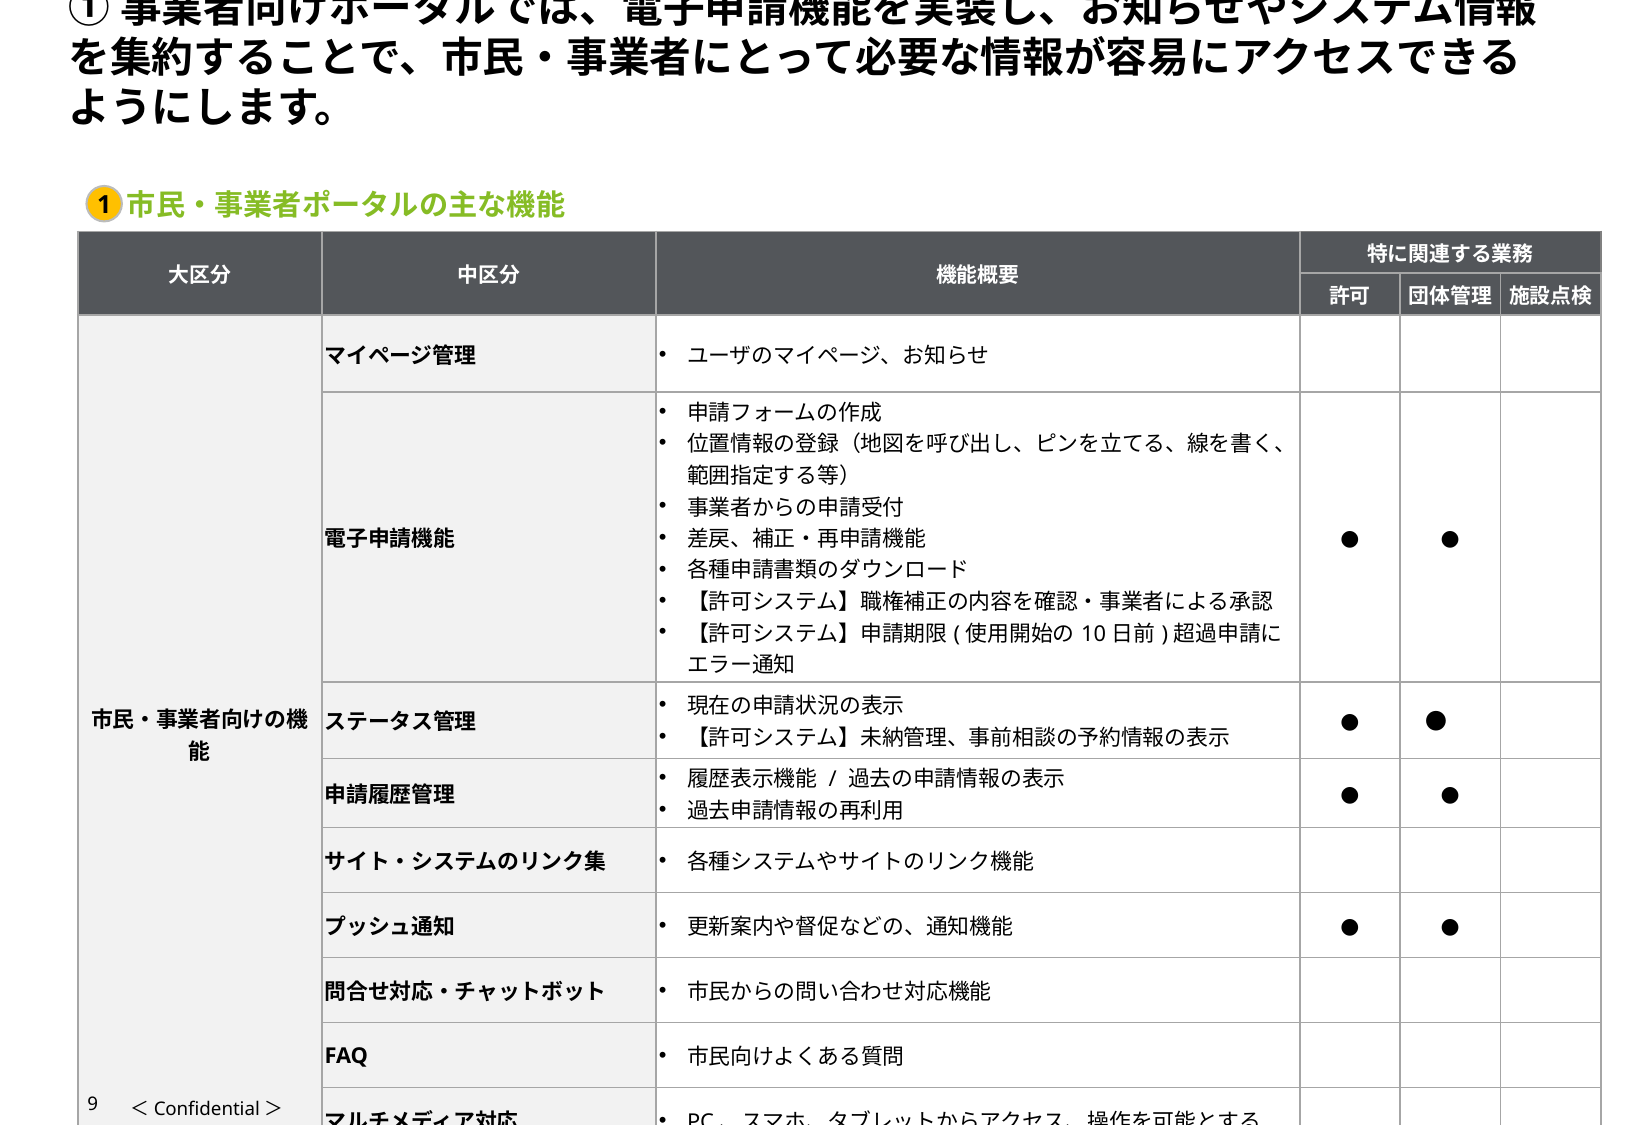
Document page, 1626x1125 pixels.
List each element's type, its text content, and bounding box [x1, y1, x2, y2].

table_cell 施設点検 [1501, 274, 1600, 314]
table_cell ● [1301, 893, 1399, 957]
table_cell 電子申請機能 [323, 393, 655, 681]
table_cell 市民・事業者向けの機能 [79, 316, 321, 1125]
table_cell ● [1301, 759, 1399, 827]
table_cell 更新案内や督促などの、通知機能 [657, 893, 1299, 957]
table_cell [1501, 316, 1600, 391]
title ①事業者向けポータルでは、電子申請機能を実装し、お知らせやシステム情報を集約することで、市民・事業者にとって必要な情報が容易にアクセスできるようにします。 [68, 29, 1557, 131]
table_cell [1301, 828, 1399, 892]
table_cell [1401, 828, 1500, 892]
table_cell 履歴表示機能 / 過去の申請情報の表示 過去申請情報の再利用 [657, 759, 1299, 827]
table_cell [1401, 316, 1500, 391]
table_header 大区分 [79, 232, 321, 314]
table_cell FAQ [323, 1023, 655, 1087]
table_cell [1501, 683, 1600, 758]
table_cell 現在の申請状況の表示 【許可システム】未納管理、事前相談の予約情報の表示 [657, 683, 1299, 758]
slide_number 9 [68, 1089, 98, 1118]
table_cell [1301, 316, 1399, 391]
table_cell [1301, 958, 1399, 1022]
table_cell ● [1301, 683, 1399, 758]
table_header 機能概要 [657, 232, 1299, 314]
table_cell [1501, 1088, 1600, 1125]
table_cell プッシュ通知 [323, 893, 655, 957]
table_cell [1301, 1088, 1399, 1125]
table_cell [1401, 958, 1500, 1022]
table_cell 各種システムやサイトのリンク機能 [657, 828, 1299, 892]
table_cell 問合せ対応・チャットボット [323, 958, 655, 1022]
table_cell ユーザのマイページ、お知らせ [657, 316, 1299, 391]
table_header 中区分 [323, 232, 655, 314]
table_cell [1501, 759, 1600, 827]
table_cell 許可 [1301, 274, 1399, 314]
table_cell [1301, 1023, 1399, 1087]
table_cell 申請フォームの作成 位置情報の登録（地図を呼び出し、ピンを立てる、線を書く、範囲指定する等） 事業者からの申請受付 差戻、補正・再申請機能 各種申請書類のダウンロード 【許可システム】職権補正の内容を確認・事業者による承認 【許可システム】申請期限(使用開始の10日前)超過申請にエラー通知 [657, 393, 1299, 681]
table_cell ● [1401, 683, 1500, 758]
table_cell ● [1301, 393, 1399, 681]
table_cell ステータス管理 [323, 683, 655, 758]
table_cell 団体管理 [1401, 274, 1500, 314]
table_cell [1401, 1088, 1500, 1125]
table_cell サイト・システムのリンク集 [323, 828, 655, 892]
table_cell マイページ管理 [323, 316, 655, 391]
table_cell 市民向けよくある質問 [657, 1023, 1299, 1087]
table_cell [1401, 1023, 1500, 1087]
table_cell マルチメディア対応 [323, 1118, 655, 1125]
table_cell ● [1401, 893, 1500, 957]
table_cell [1501, 893, 1600, 957]
table_cell PC、スマホ、タブレットからアクセス、操作を可能とする [657, 1088, 1299, 1125]
table_cell [1501, 958, 1600, 1022]
table_header 特に関連する業務 [1301, 232, 1600, 272]
table_cell 市民からの問い合わせ対応機能 [657, 958, 1299, 1022]
table_cell ● [1401, 393, 1500, 681]
table_cell [1501, 1023, 1600, 1087]
text_box 1 [86, 185, 122, 222]
table_cell [1501, 828, 1600, 892]
table_cell 申請履歴管理 [323, 759, 655, 827]
text_box ＜Confidential＞ [115, 1089, 783, 1118]
table_cell ● [1401, 759, 1500, 827]
table_cell [1501, 393, 1600, 681]
list 市民・事業者ポータルの主な機能 [68, 165, 783, 243]
